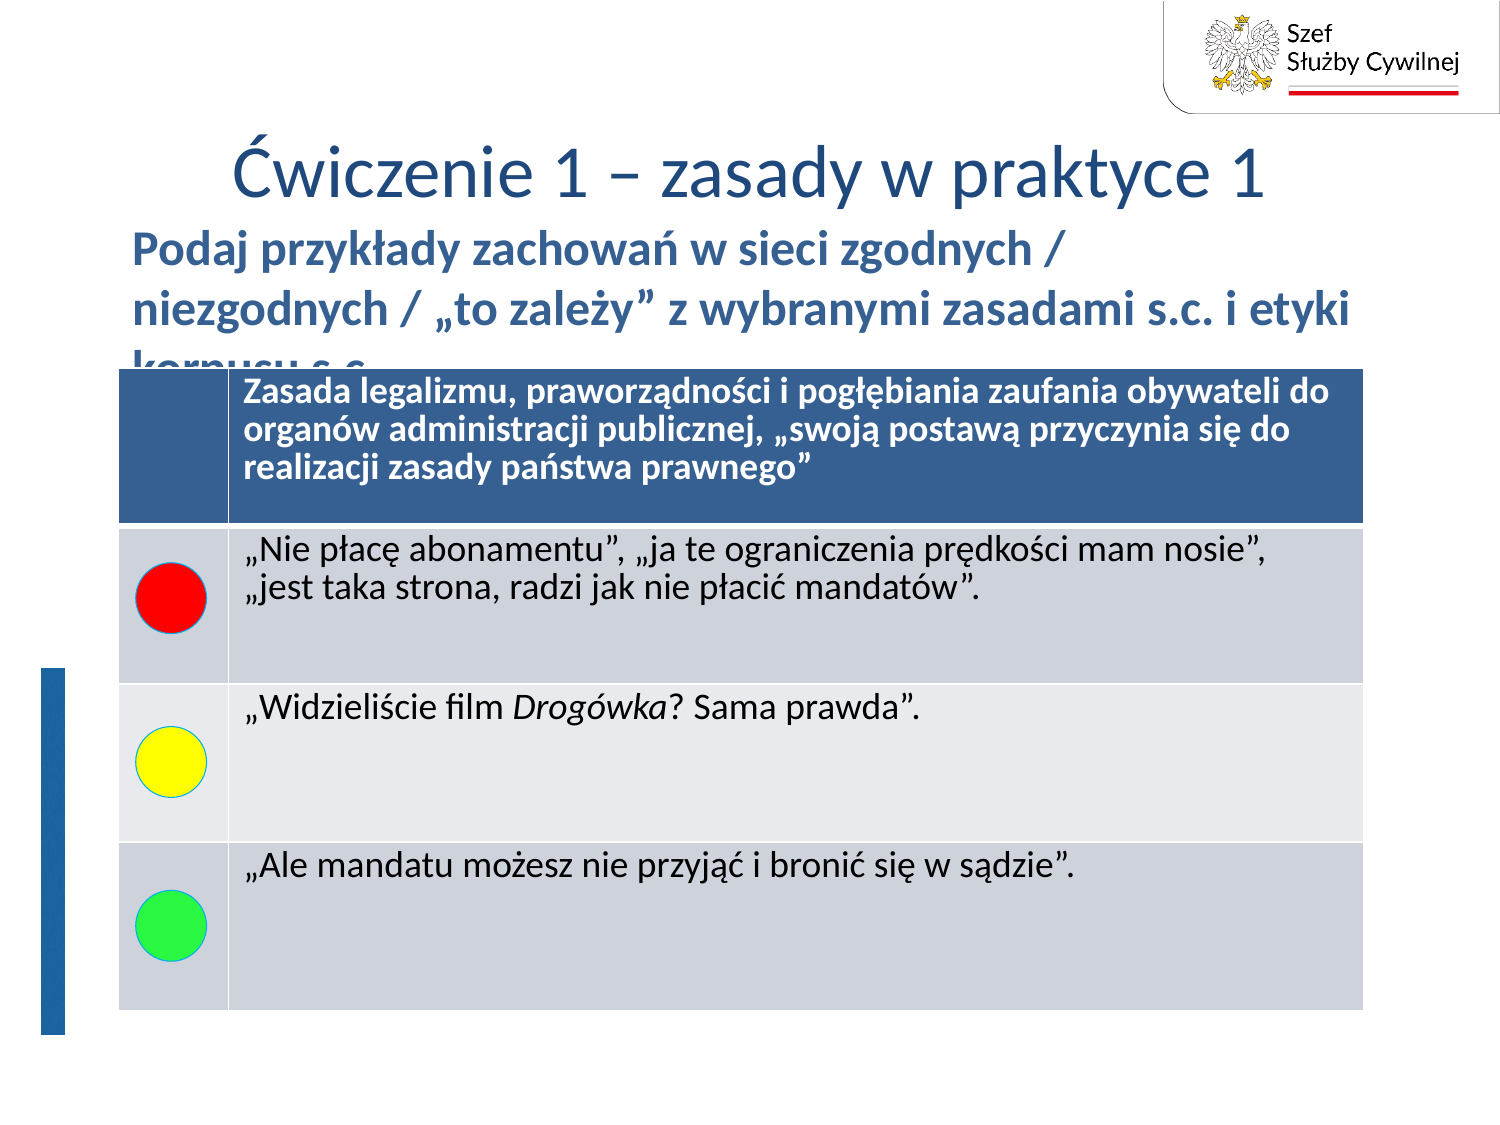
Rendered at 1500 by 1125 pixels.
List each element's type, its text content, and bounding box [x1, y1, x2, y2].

title Ćwiczenie 1 – zasady w praktyce 1 [100, 115, 1400, 240]
text_box [133, 888, 209, 964]
table_header [119, 369, 228, 523]
picture [41, 668, 65, 1035]
table_cell „Nie płacę abonamentu”, „ja te ograniczenia prędkości mam nosie”, „jest taka strona, radzi jak nie płacić mandatów”. [229, 529, 1363, 683]
table_cell „Widzieliście film Drogówka? Sama prawda”. [229, 685, 1363, 841]
text_box [133, 560, 209, 636]
table_cell [119, 843, 228, 1010]
text_box [133, 724, 209, 800]
picture [1163, 0, 1500, 114]
table_header Zasada legalizmu, praworządności i pogłębiania zaufania obywateli do organów administracji publicznej, „swoją postawą przyczynia się do realizacji zasady państwa prawnego” [229, 369, 1363, 523]
table_cell [119, 685, 228, 841]
table_cell [119, 529, 228, 683]
table_cell „Ale mandatu możesz nie przyjąć i bronić się w sądzie”. [229, 843, 1363, 1010]
text_box Podaj przykłady zachowań w sieci zgodnych / niezgodnych / „to zależy” z wybranymi zasadami s.c. i etyki korpusu s.c. [117, 208, 1382, 403]
